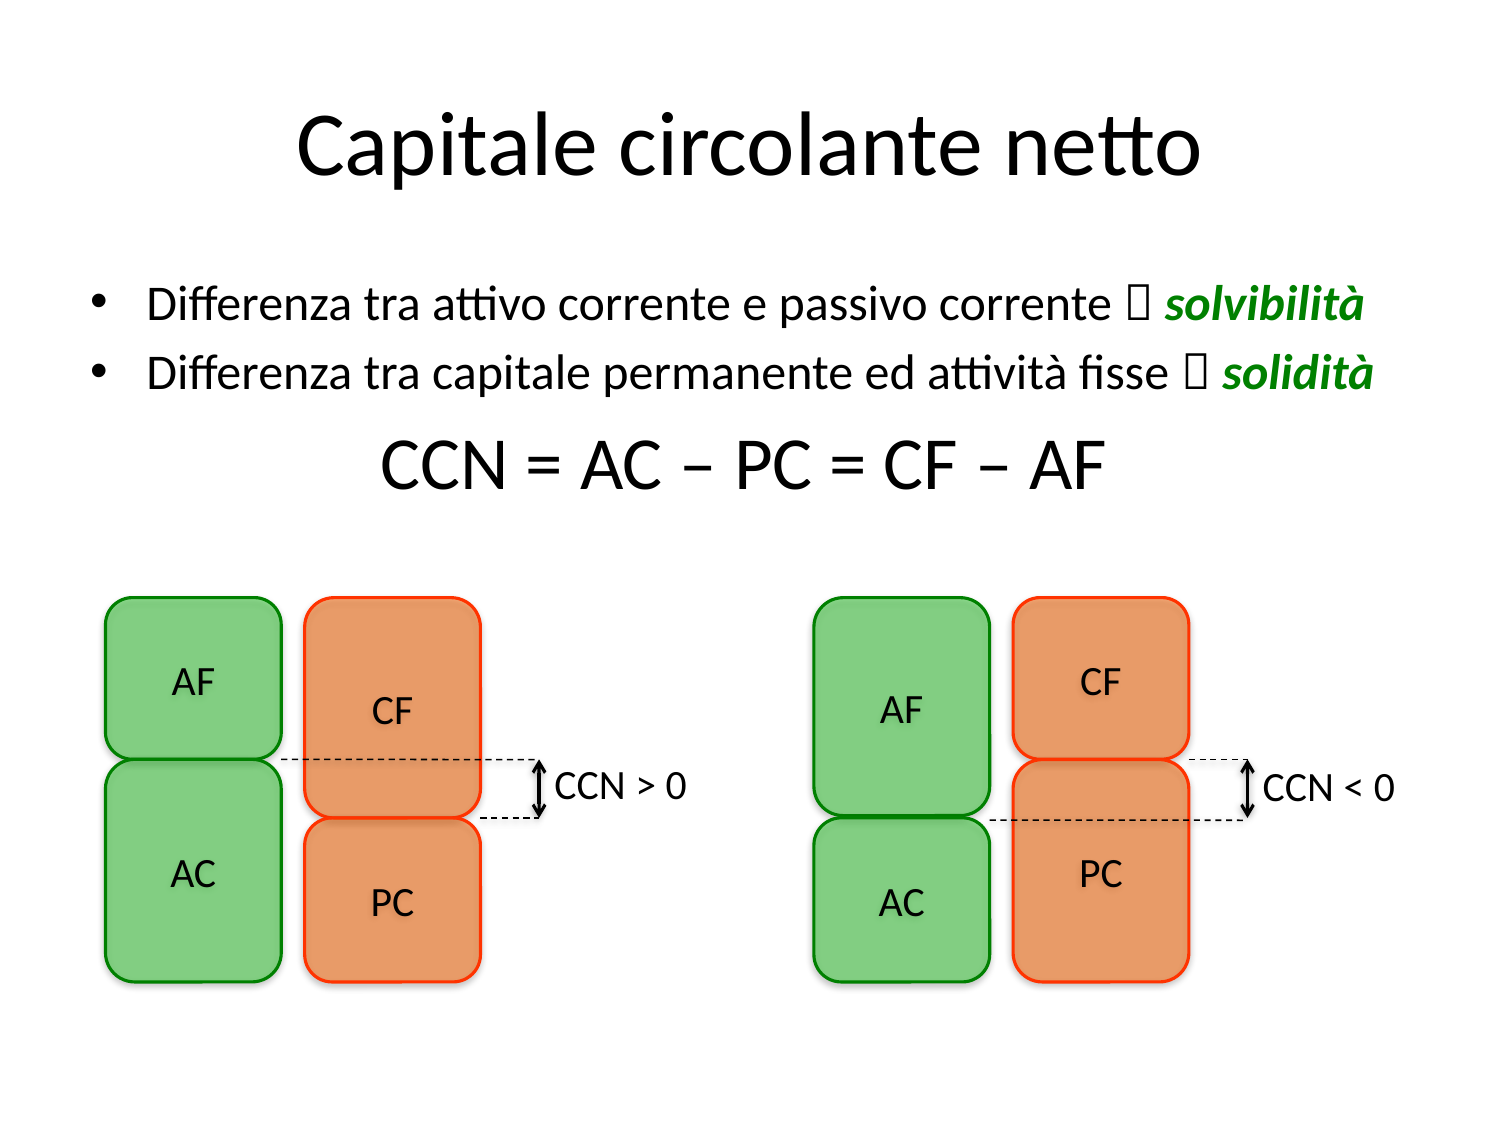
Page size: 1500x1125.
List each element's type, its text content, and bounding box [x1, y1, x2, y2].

text_box AF [813, 596, 991, 816]
text_box AC [813, 817, 991, 983]
text_box CCN < 0 [1247, 752, 1411, 817]
text_box CF [303, 769, 482, 817]
text_box PC [1012, 830, 1190, 983]
title Capitale circolante netto [75, 45, 1425, 233]
text_box PC [303, 817, 482, 983]
text_box AC [104, 758, 283, 983]
list Differenza tra attivo corrente e passivo corrente  solvibilità Differenza tra capitale permanente ed attività fisse  solidità CCN = AC – PC = CF – AF [75, 262, 1425, 1005]
text_box AF [104, 596, 283, 759]
text_box CF [1012, 596, 1190, 759]
text_box CCN > 0 [539, 750, 702, 815]
text_box PC [1012, 758, 1190, 817]
text_box CF [303, 596, 482, 757]
